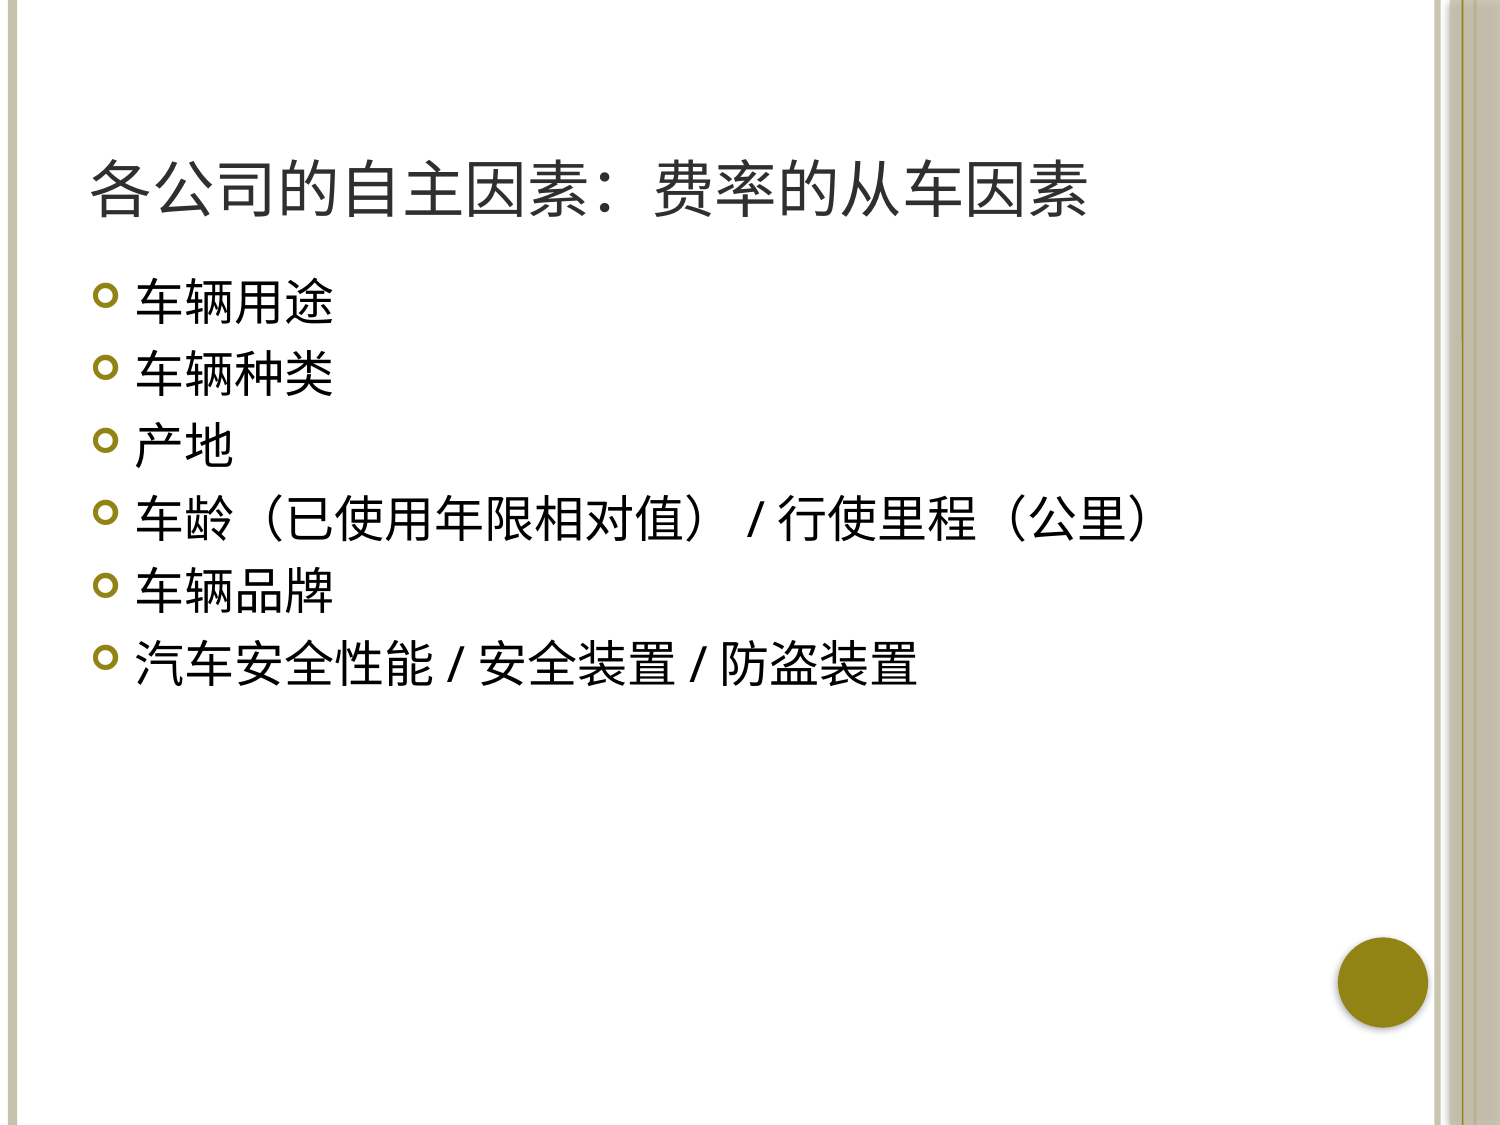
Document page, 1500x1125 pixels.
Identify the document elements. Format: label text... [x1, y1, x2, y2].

list 车辆用途 车辆种类 产地 车龄（已使用年限相对值）/行使里程（公里） 车辆品牌 汽车安全性能/安全装置/防盗装置 [74, 262, 1301, 1063]
title 各公司的自主因素：费率的从车因素 [75, 45, 1300, 233]
